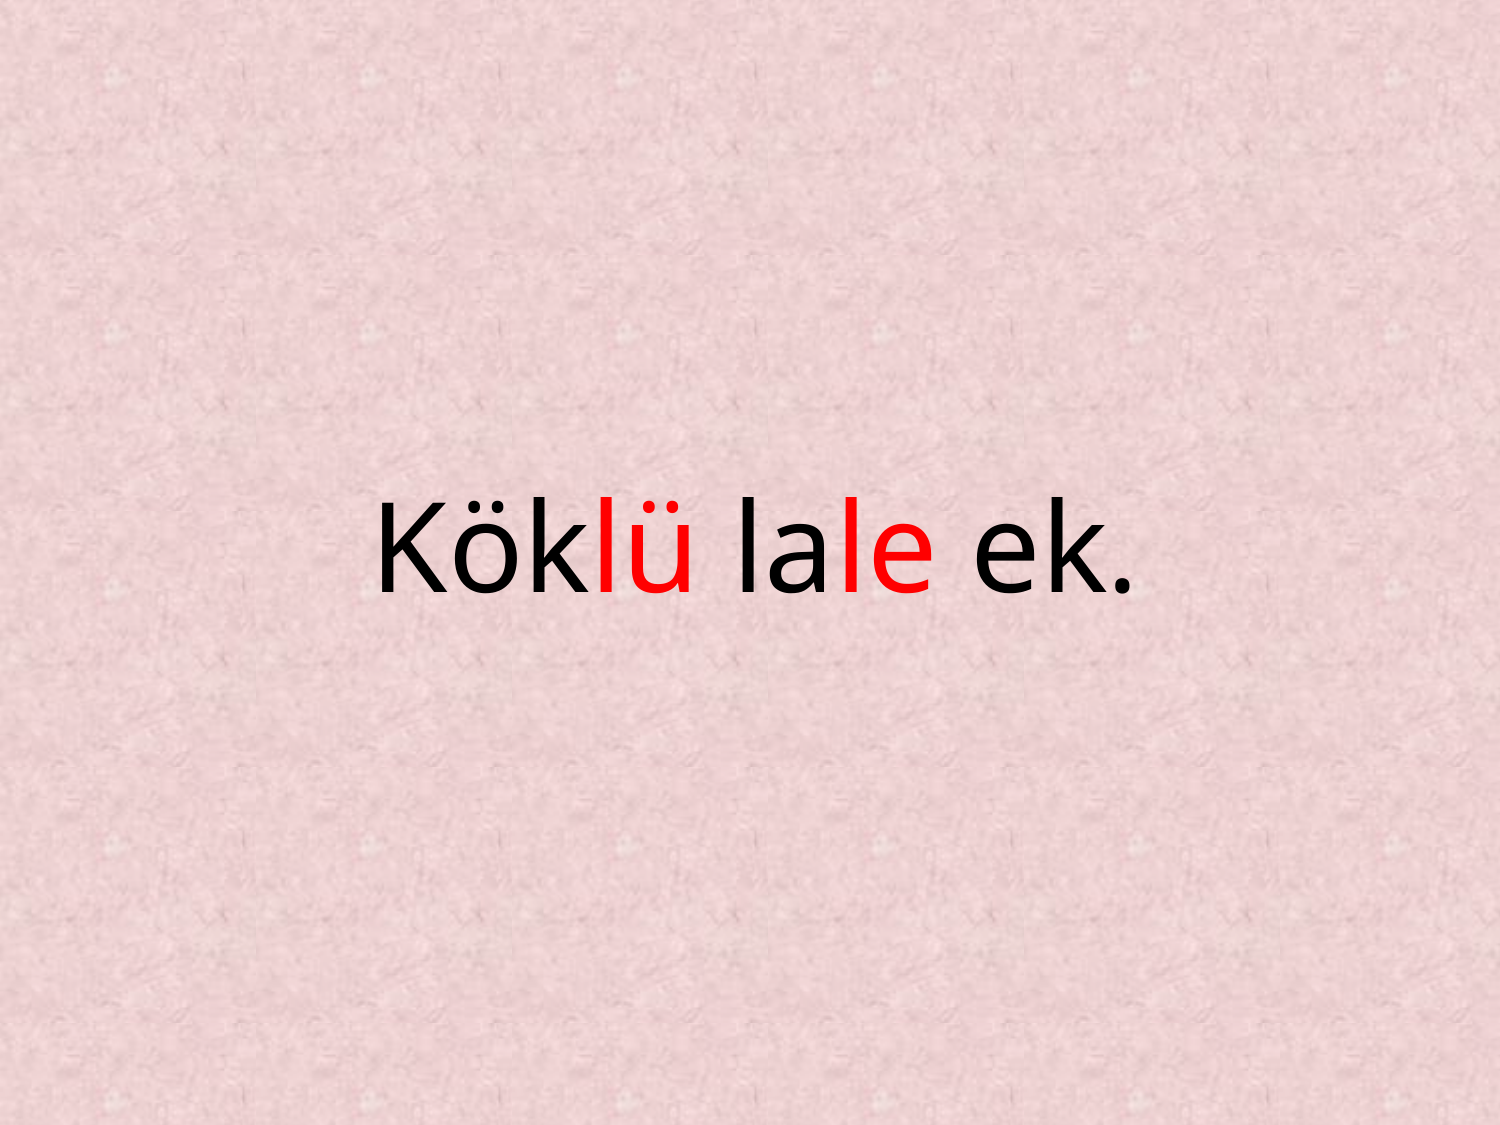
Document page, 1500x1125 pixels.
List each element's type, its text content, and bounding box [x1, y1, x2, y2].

title Köklü lale ek. [117, 421, 1393, 663]
